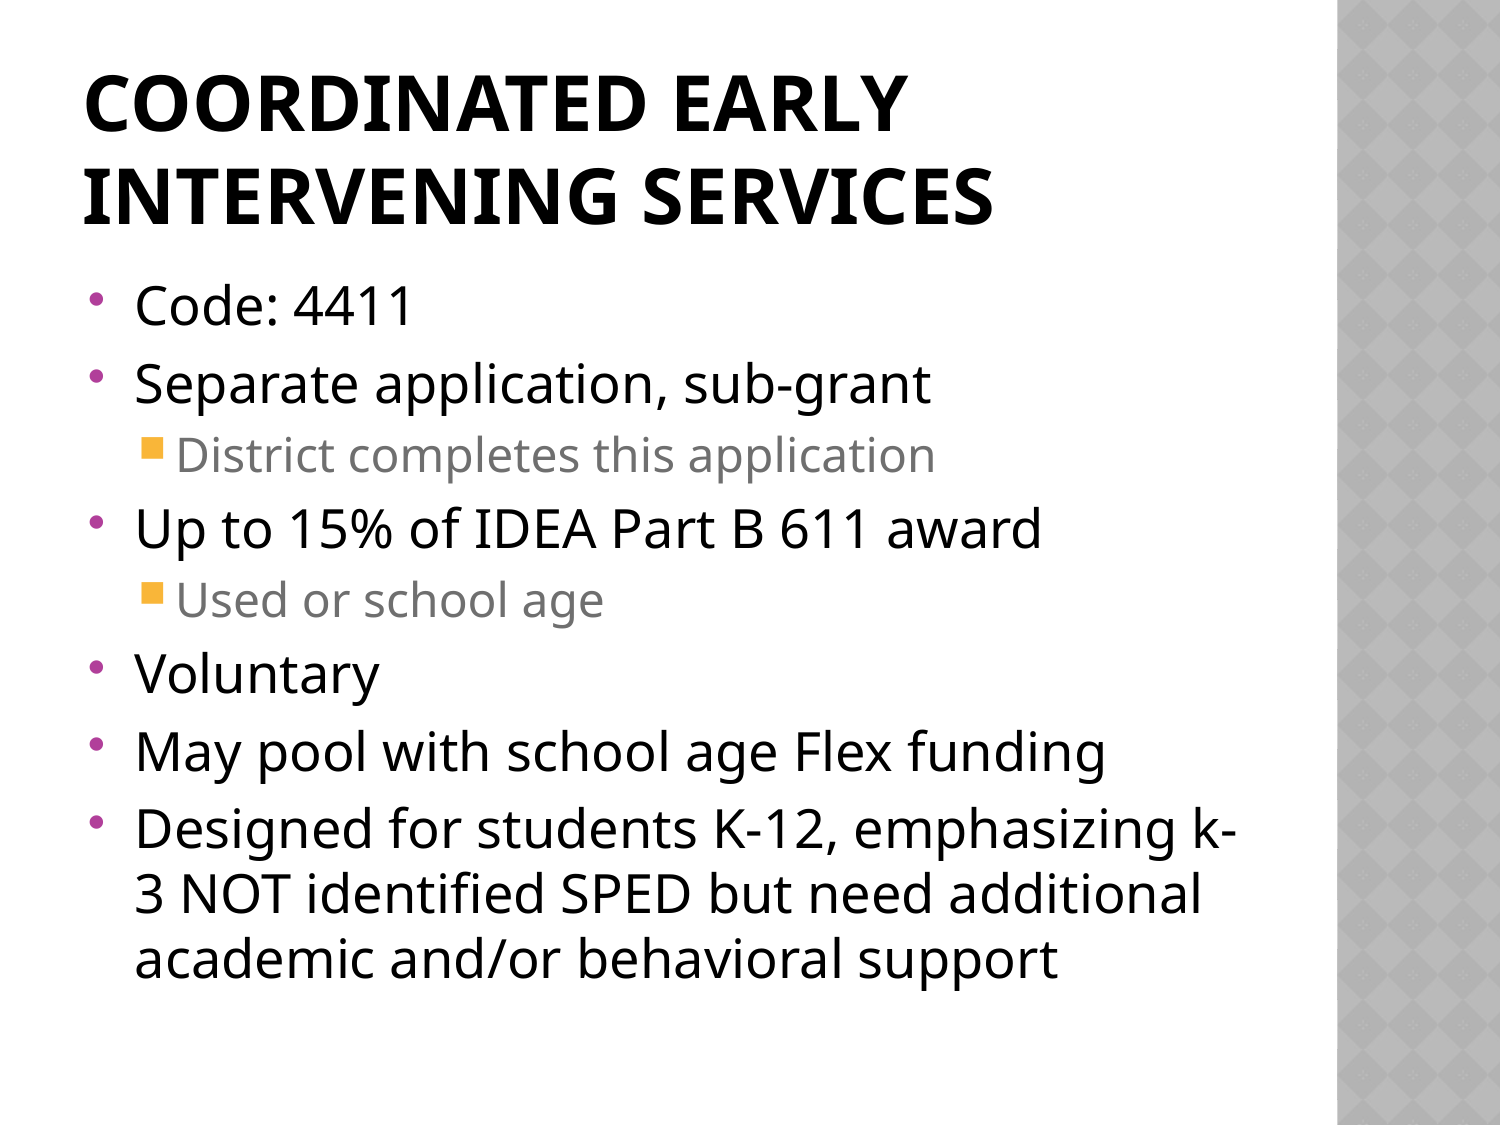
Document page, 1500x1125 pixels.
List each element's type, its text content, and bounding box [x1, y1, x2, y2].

title Coordinated early intervening services [75, 52, 1263, 240]
list Code: 4411 Separate application, sub-grant District completes this application Up to 15% of IDEA Part B 611 award Used or school age Voluntary May pool with school age Flex funding Designed for students K-12, emphasizing k-3 NOT identified SPED but need additional academic and/or behavioral support [75, 264, 1263, 1059]
